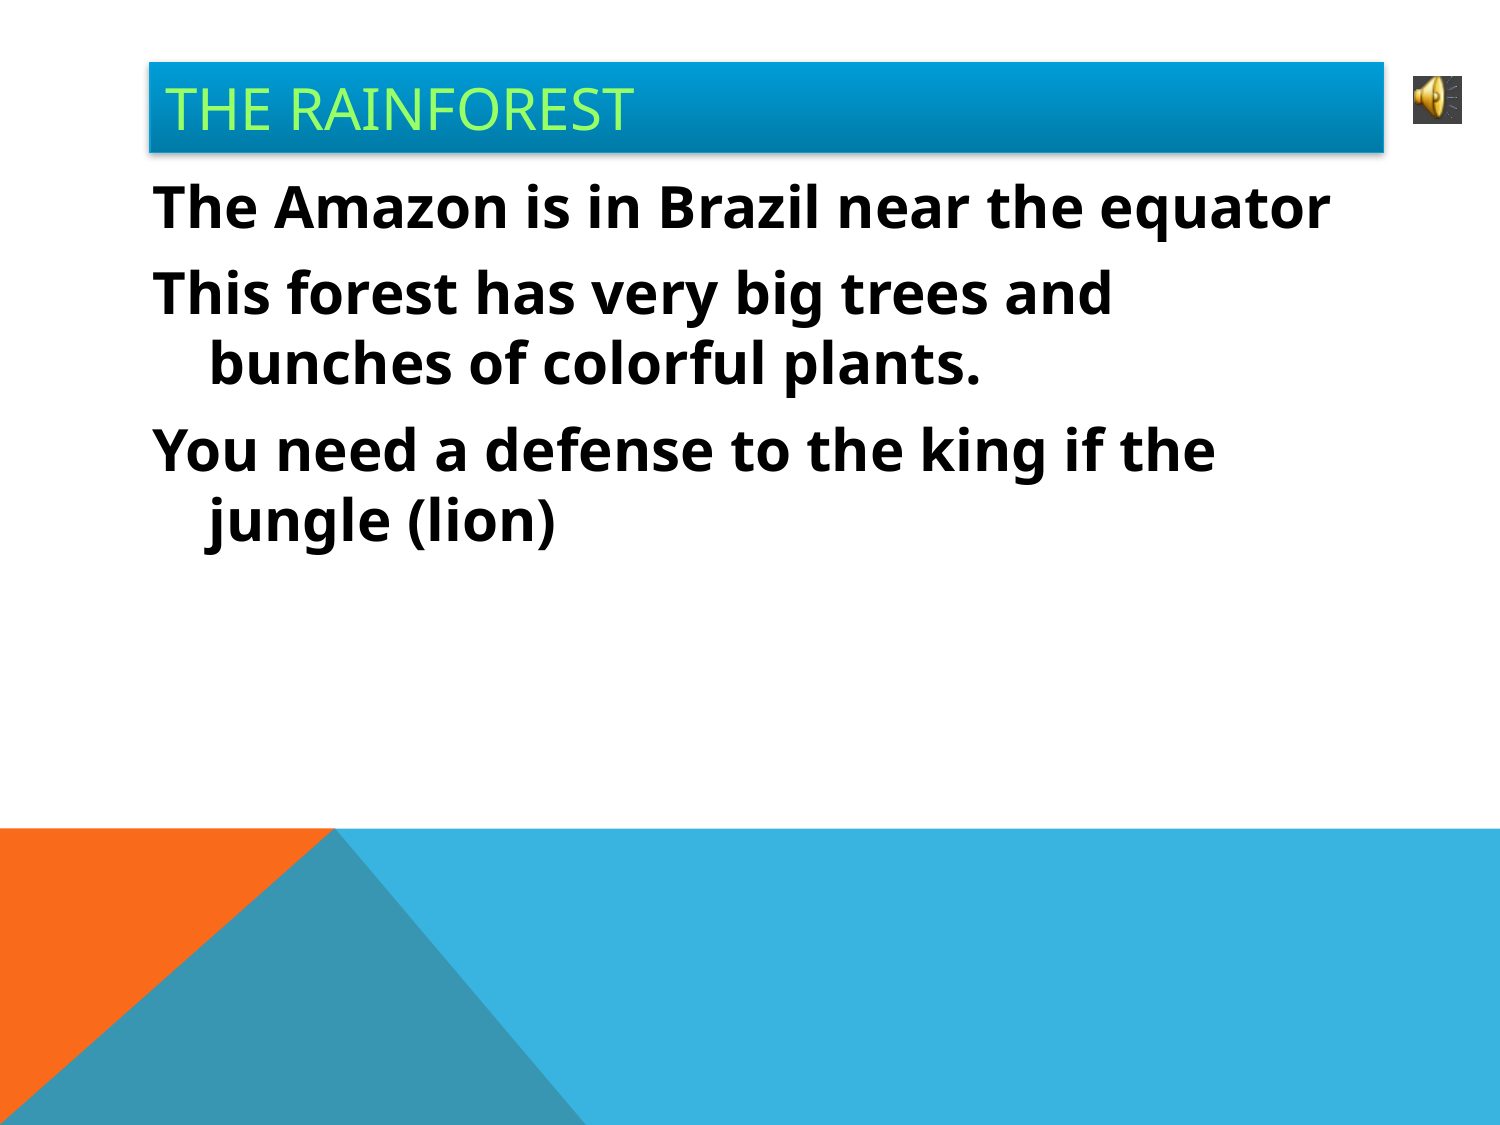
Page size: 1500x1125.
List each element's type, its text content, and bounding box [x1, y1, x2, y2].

picture [1412, 74, 1463, 126]
list The Amazon is in Brazil near the equator This forest has very big trees and bunches of colorful plants. You need a defense to the king if the jungle (lion) [137, 162, 1372, 750]
title The Rainforest [149, 62, 1384, 153]
